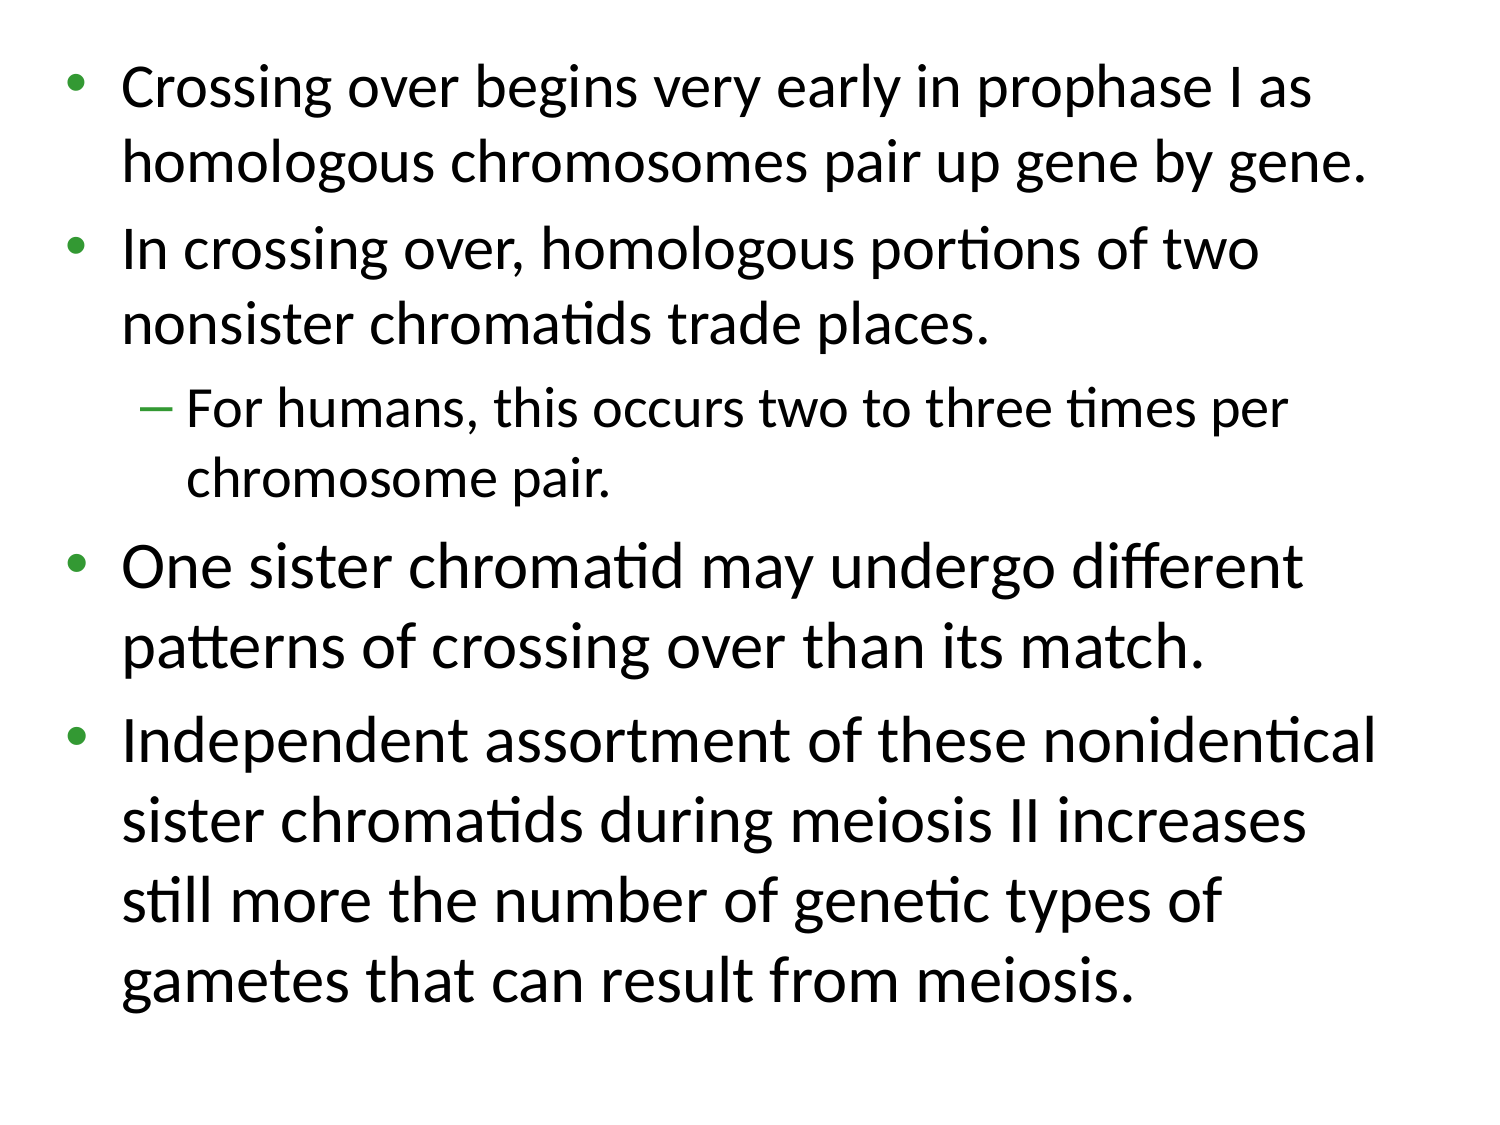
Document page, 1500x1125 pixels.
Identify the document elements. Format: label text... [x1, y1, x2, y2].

list Crossing over begins very early in prophase I as homologous chromosomes pair up gene by gene. In crossing over, homologous portions of two nonsister chromatids trade places. For humans, this occurs two to three times per chromosome pair. One sister chromatid may undergo different patterns of crossing over than its match. Independent assortment of these nonidentical sister chromatids during meiosis II increases still more the number of genetic types of gametes that can result from meiosis. [50, 37, 1425, 1023]
